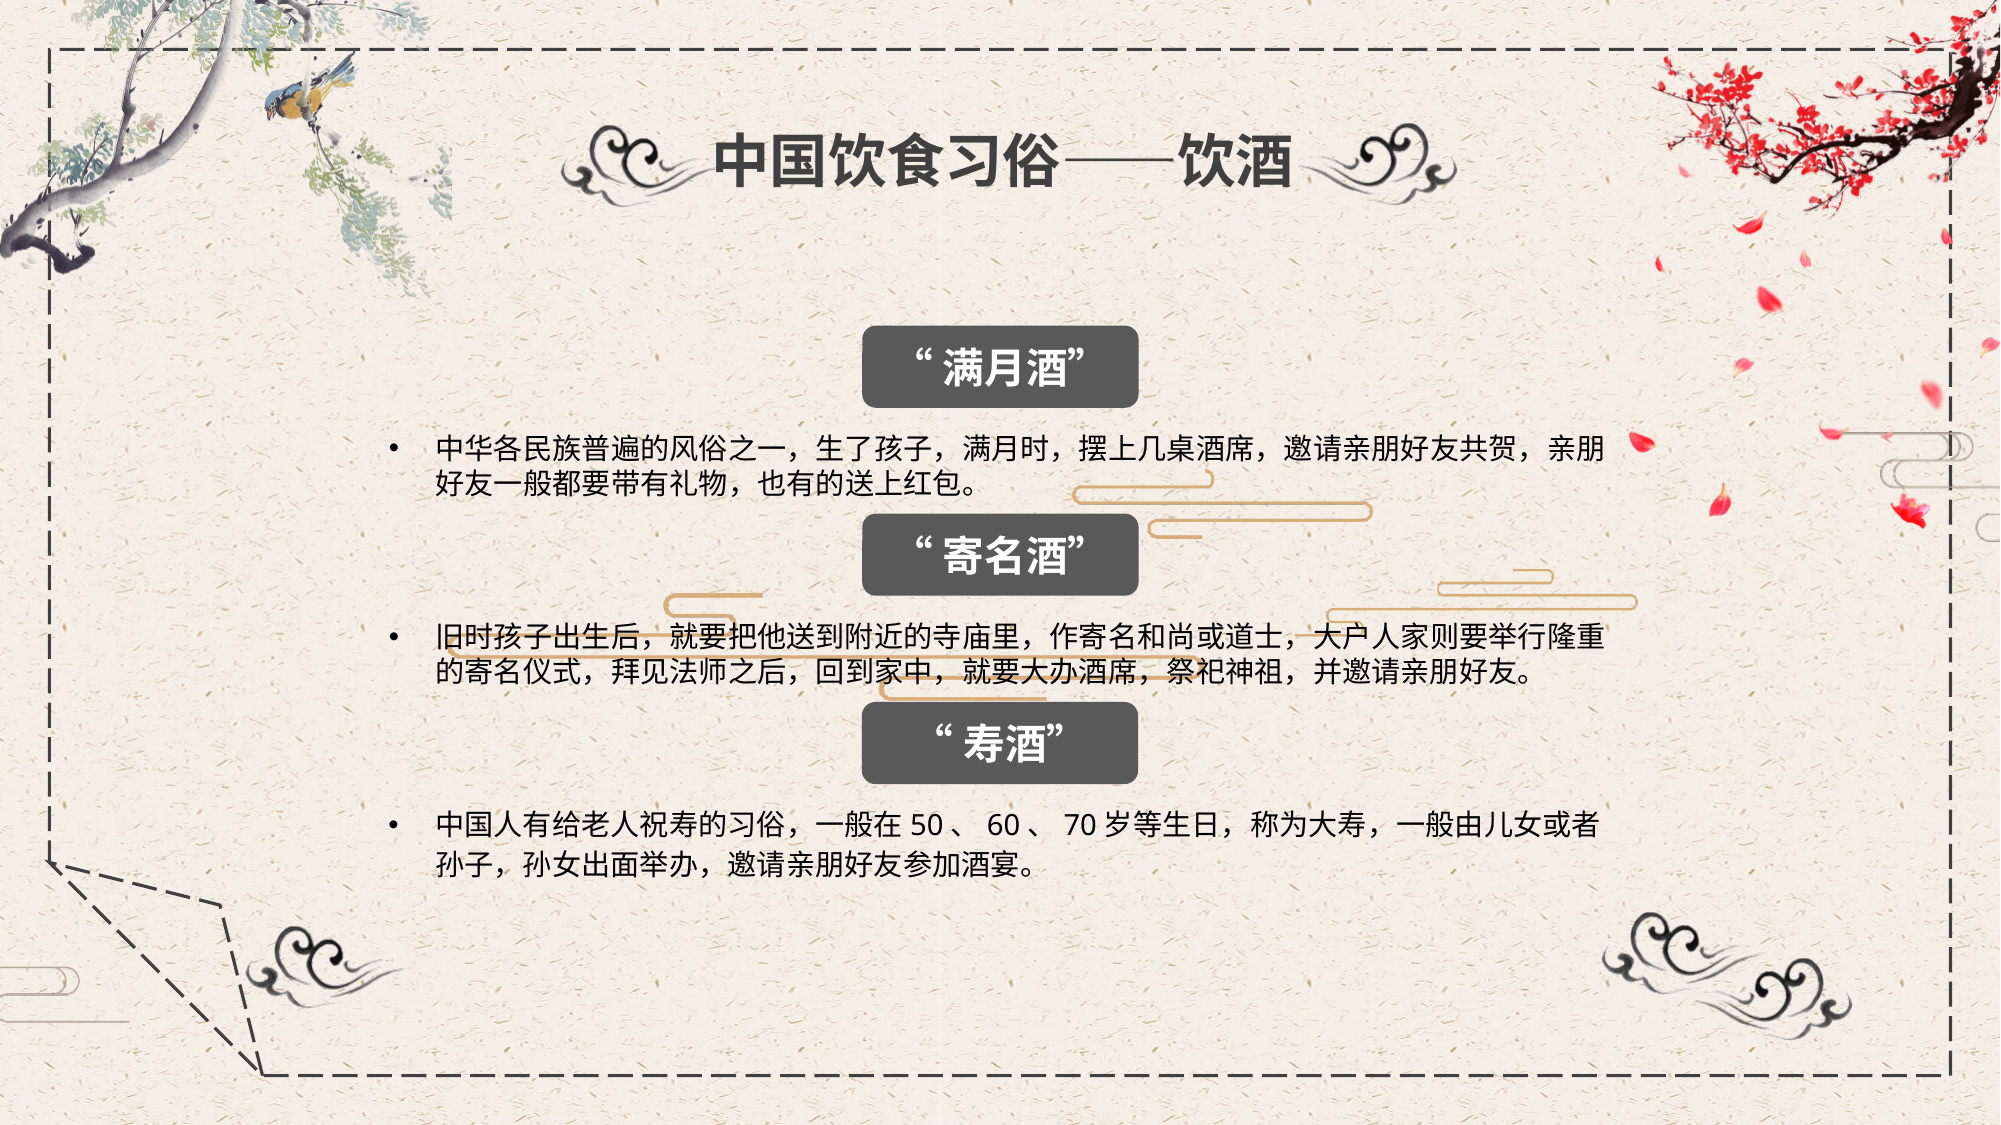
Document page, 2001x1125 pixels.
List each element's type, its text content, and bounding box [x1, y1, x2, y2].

text_box 中华各民族普遍的风俗之一，生了孩子，满月时，摆上几桌酒席，邀请亲朋好友共贺，亲朋好友一般都要带有礼物，也有的送上红包。 [373, 422, 1632, 508]
text_box “满月酒” [861, 324, 1140, 409]
picture [0, 0, 2001, 1125]
text_box 中国人有给老人祝寿的习俗，一般在50、60、70岁等生日，称为大寿，一般由儿女或者孙子，孙女出面举办，邀请亲朋好友参加酒宴。 [373, 799, 1632, 889]
text_box “寿酒” [860, 700, 1140, 786]
text_box “寄名酒” [861, 512, 1140, 597]
text_box 旧时孩子出生后，就要把他送到附近的寺庙里，作寄名和尚或道士，大户人家则要举行隆重的寄名仪式，拜见法师之后，回到家中，就要大办酒席，祭祀神祖，并邀请亲朋好友。 [373, 610, 1632, 696]
text_box 中国饮食习俗——饮酒 [696, 116, 1310, 202]
